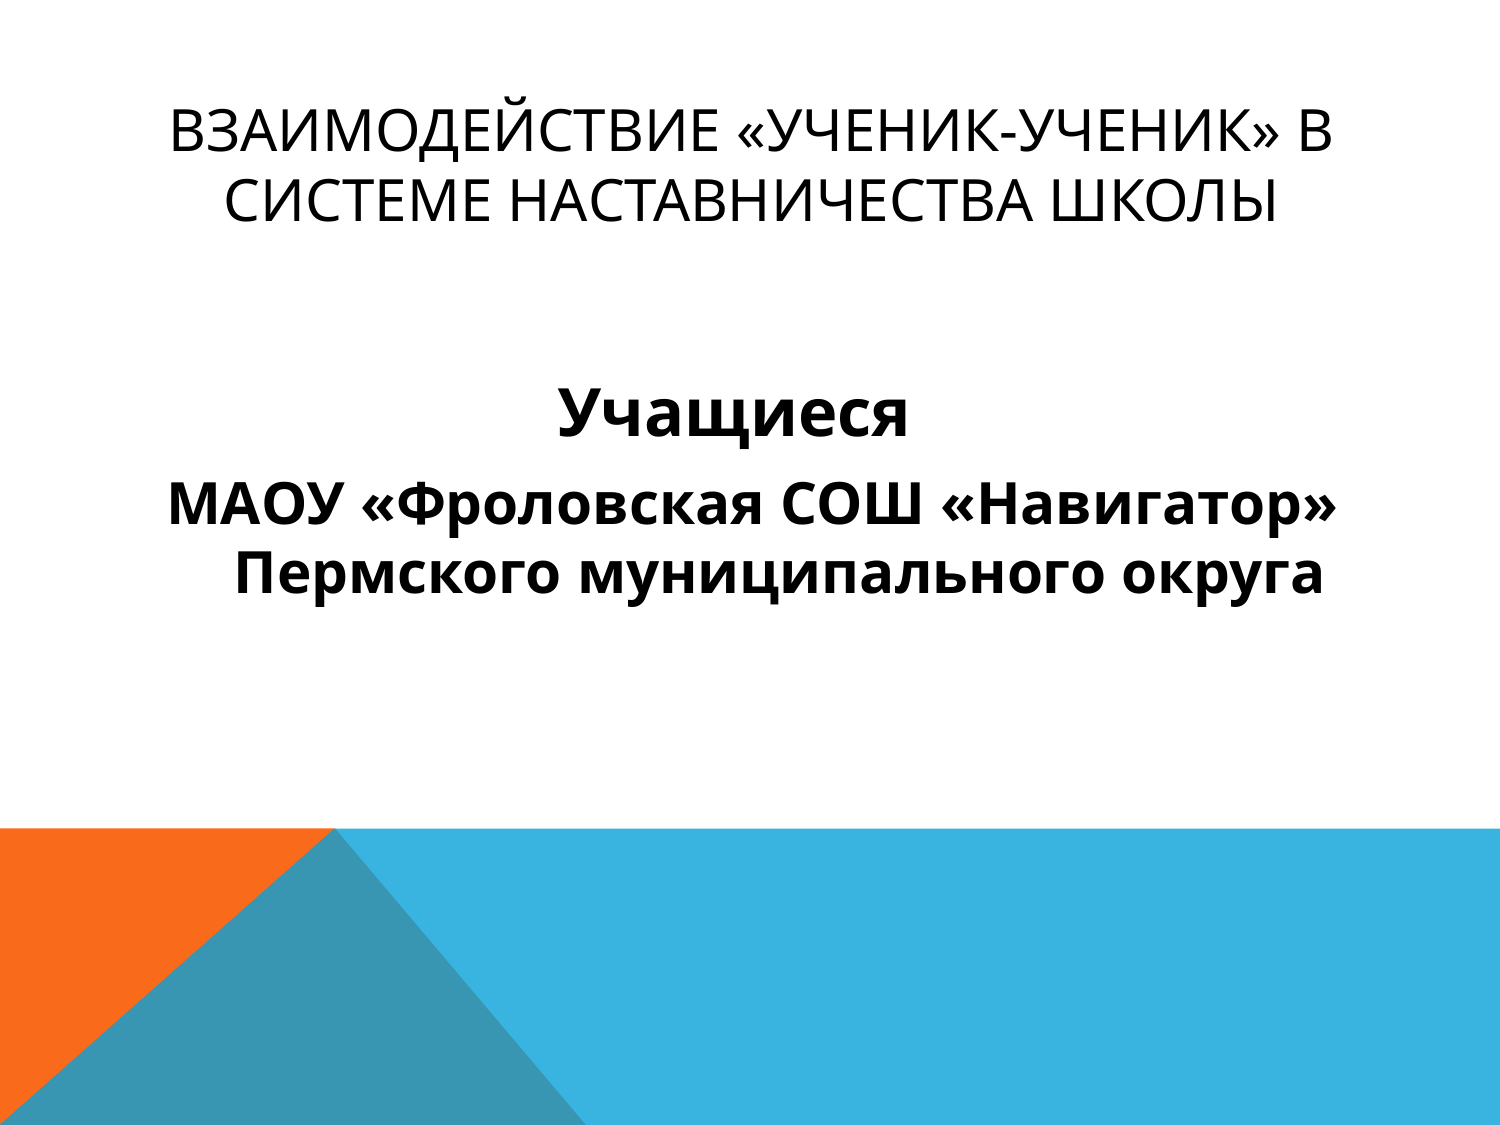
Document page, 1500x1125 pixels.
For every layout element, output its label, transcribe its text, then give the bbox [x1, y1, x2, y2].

title Взаимодействие «Ученик-ученик» в системе наставничества школы [135, 60, 1369, 268]
list Учащиеся МАОУ «Фроловская СОШ «Навигатор» Пермского муниципального округа [135, 361, 1369, 768]
